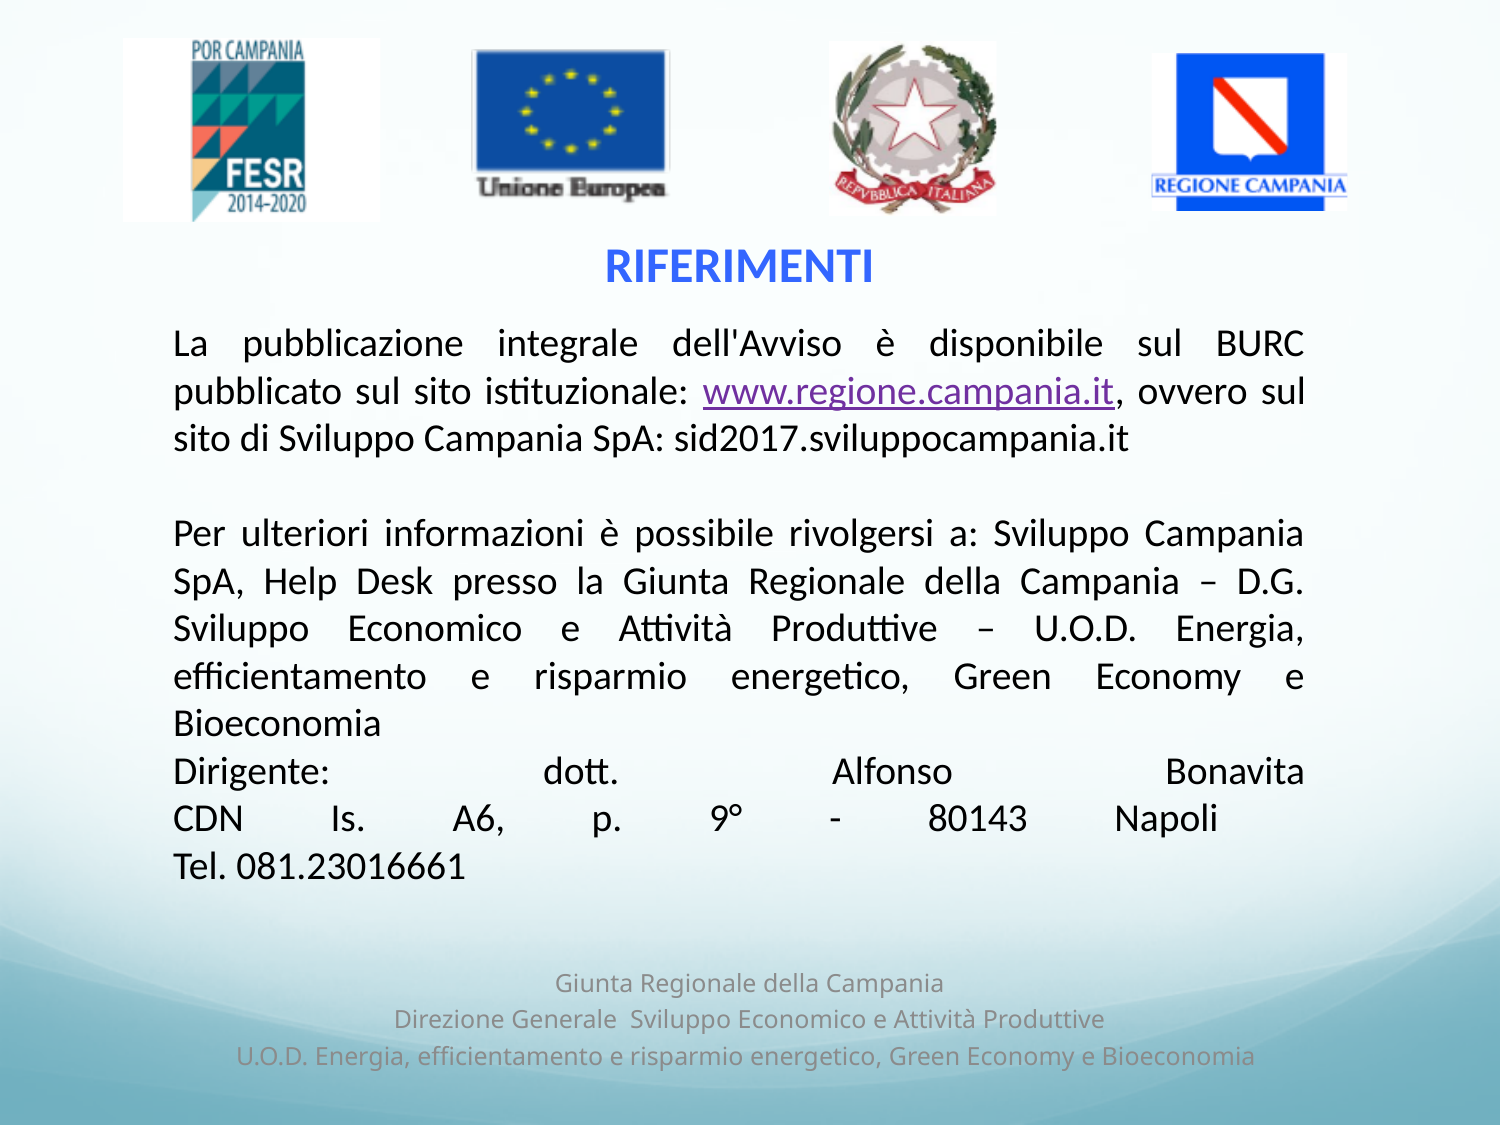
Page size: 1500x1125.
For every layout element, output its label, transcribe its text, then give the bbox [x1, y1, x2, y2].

picture [470, 42, 673, 209]
text_box Giunta Regionale della Campania Direzione Generale Sviluppo Economico e Attività Produttive U.O.D. Energia, efficientamento e risparmio energetico, Green Economy e Bioeconomia [216, 960, 1283, 1090]
text_box RIFERIMENTI La pubblicazione integrale dell'Avviso è disponibile sul BURC pubblicato sul sito istituzionale: www.regione.campania.it, ovvero sul sito di Sviluppo Campania SpA: sid2017.sviluppocampania.it Per ulteriori informazioni è possibile rivolgersi a: Sviluppo Campania SpA, Help Desk presso la Giunta Regionale della Campania – D.G. Sviluppo Economico e Attività Produttive – U.O.D. Energia, efficientamento e risparmio energetico, Green Economy e Bioeconomia Dirigente: dott. Alfonso Bonavita CDN Is. A6, p. 9° - 80143 Napoli Tel. 081.23016661 [158, 224, 1321, 895]
